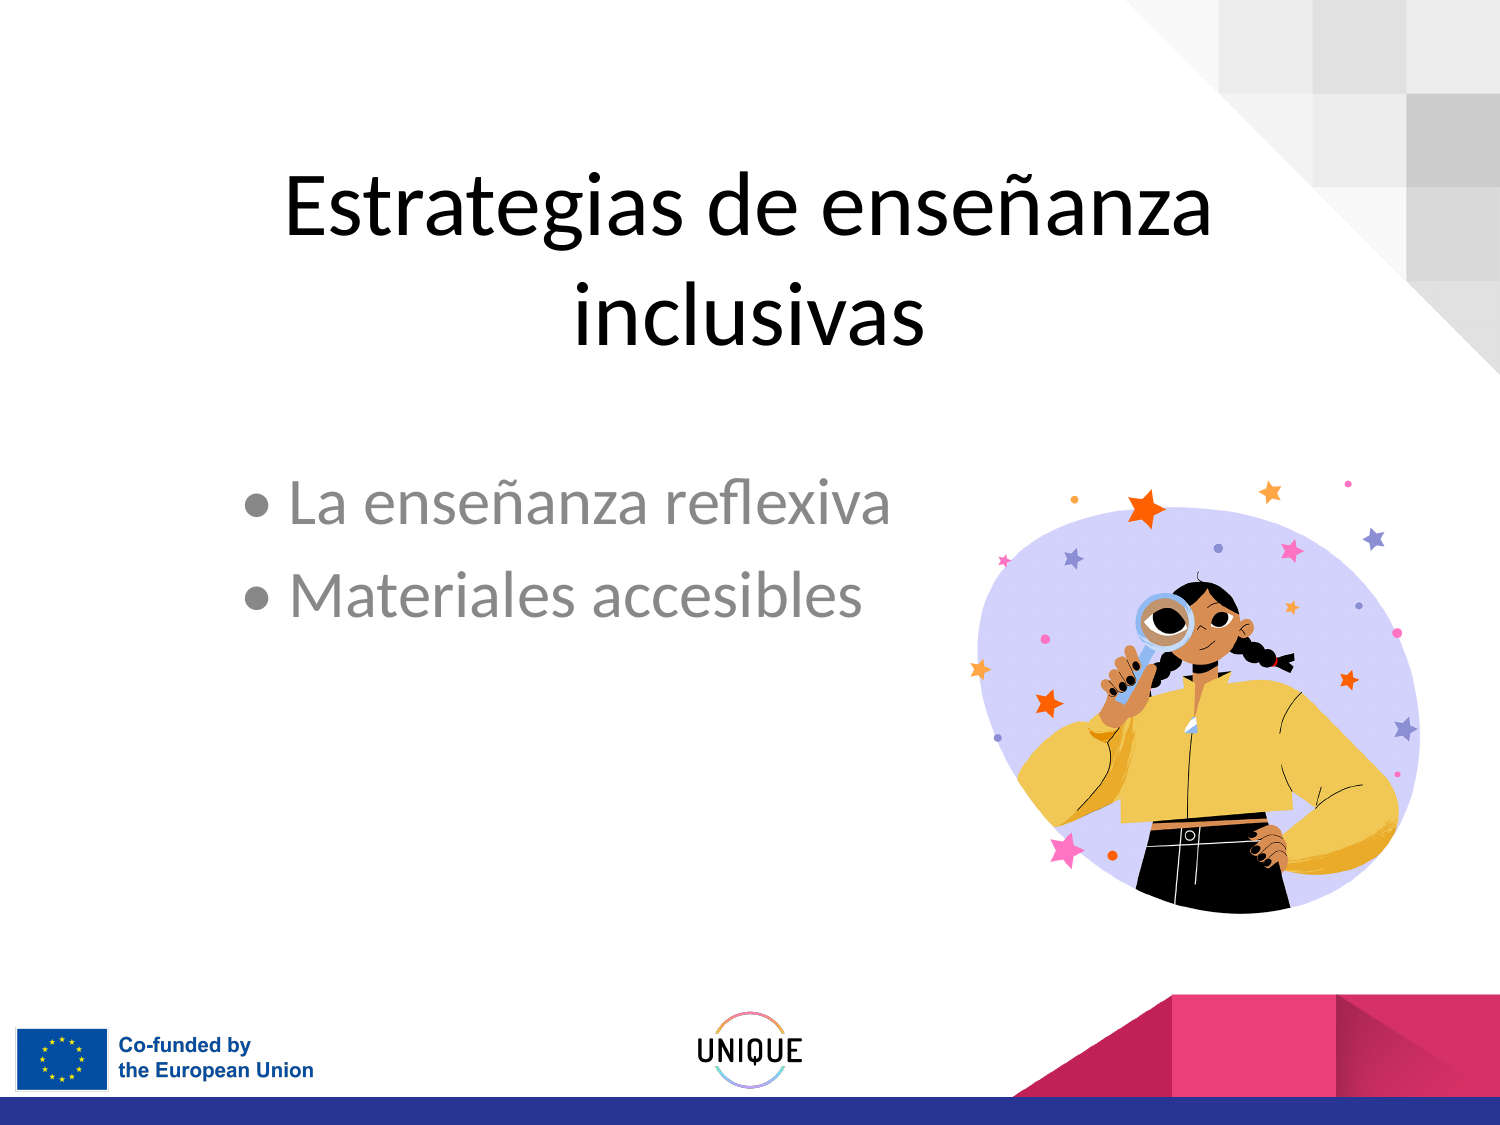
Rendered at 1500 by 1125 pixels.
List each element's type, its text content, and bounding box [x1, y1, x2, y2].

title Estrategias de enseñanza inclusivas [112, 132, 1388, 375]
picture [1125, 0, 1500, 375]
subtitle • La enseñanza reflexiva • Materiales accesibles [225, 450, 1275, 738]
picture [0, 993, 1500, 1125]
picture [958, 463, 1438, 943]
